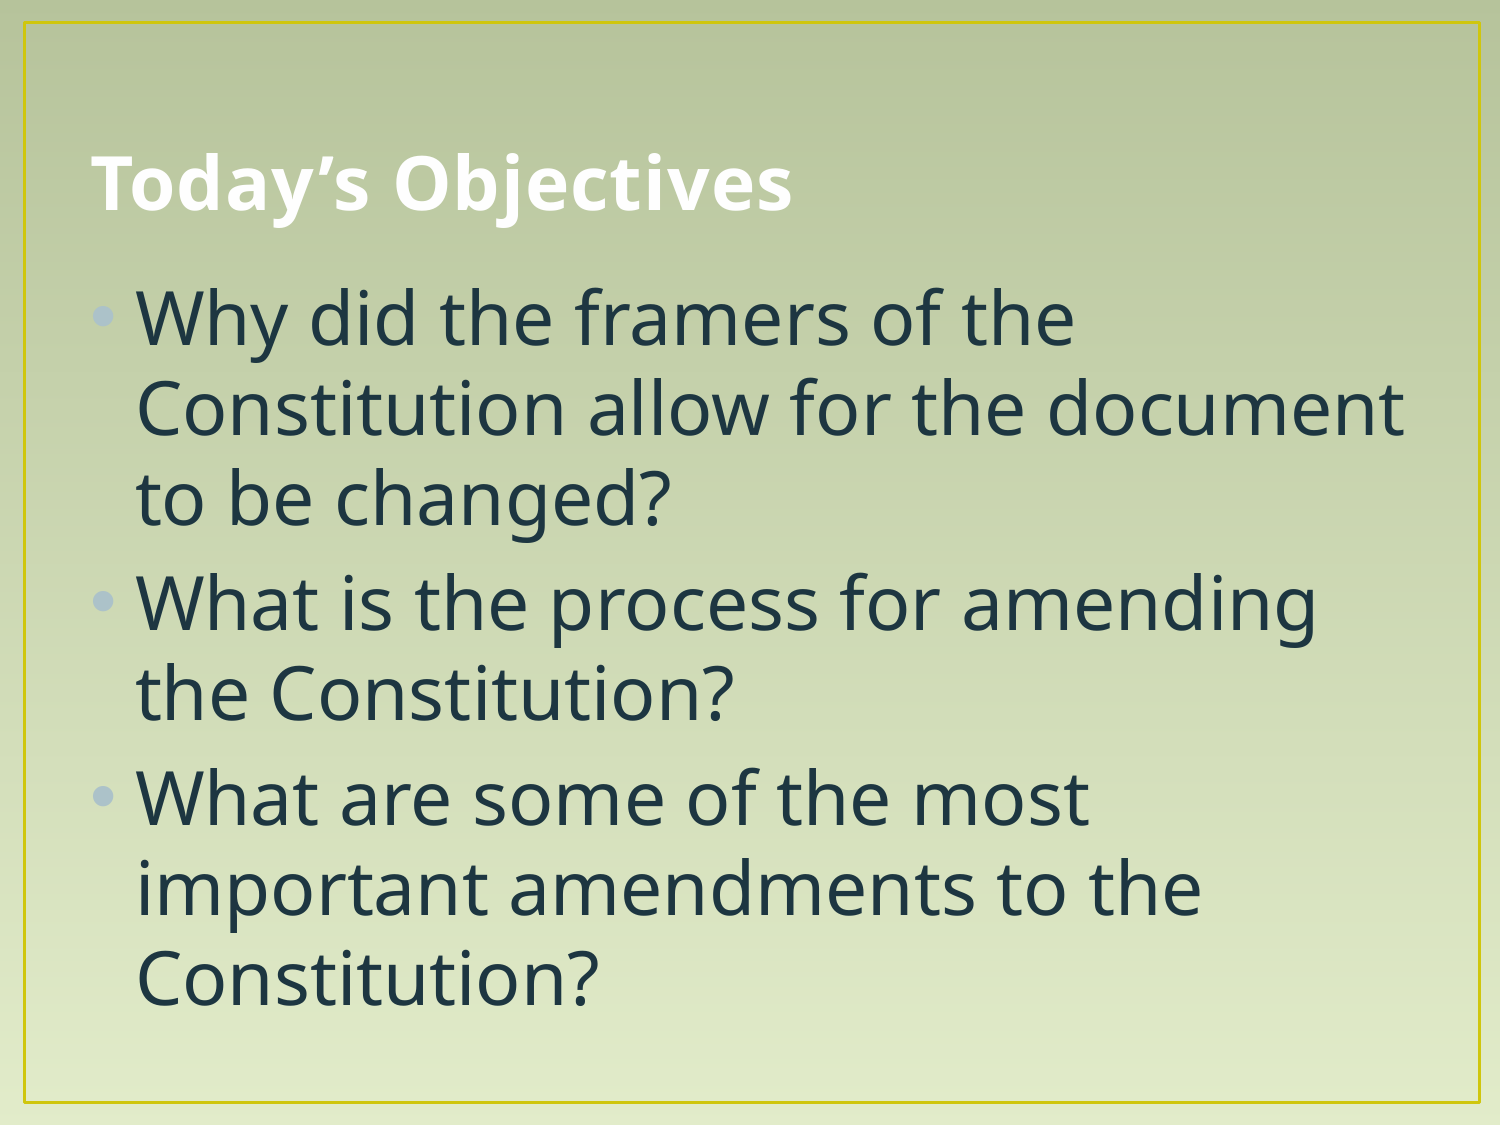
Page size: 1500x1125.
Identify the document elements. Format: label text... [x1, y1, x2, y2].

title Today’s Objectives [75, 45, 1425, 233]
list Why did the framers of the Constitution allow for the document to be changed? What is the process for amending the Constitution? What are some of the most important amendments to the Constitution? [75, 262, 1425, 1005]
